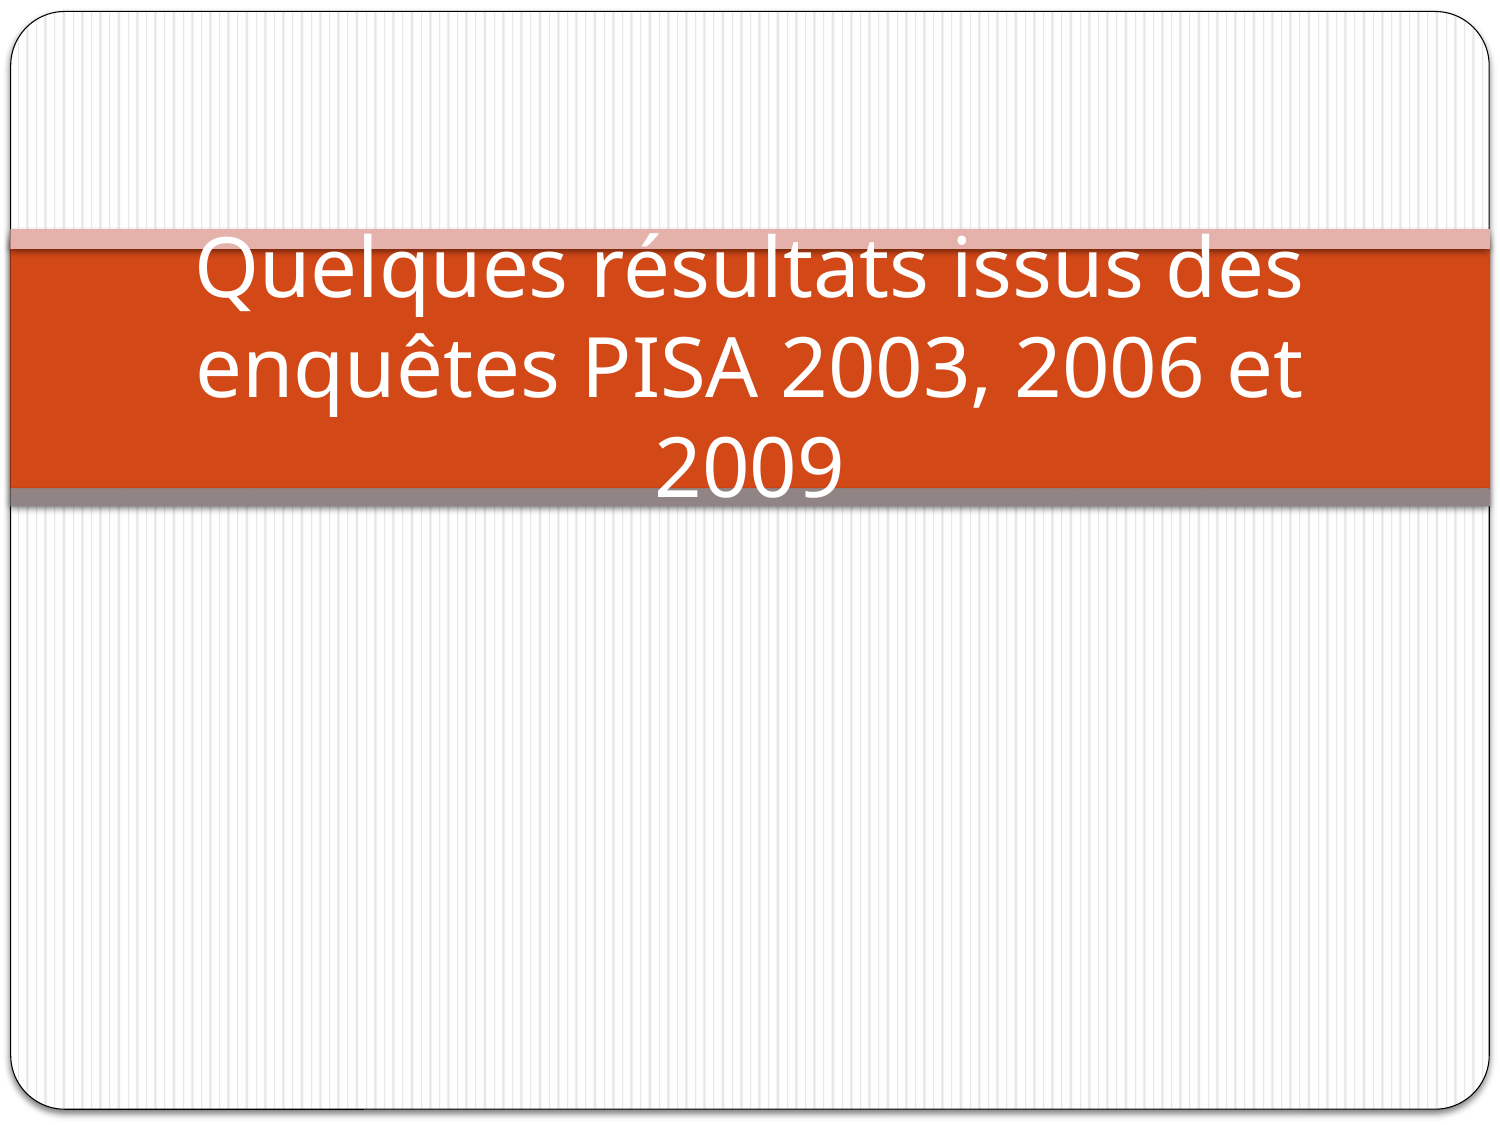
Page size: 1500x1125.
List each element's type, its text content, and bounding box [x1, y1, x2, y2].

title Quelques résultats issus des enquêtes PISA 2003, 2006 et 2009 [75, 247, 1425, 489]
